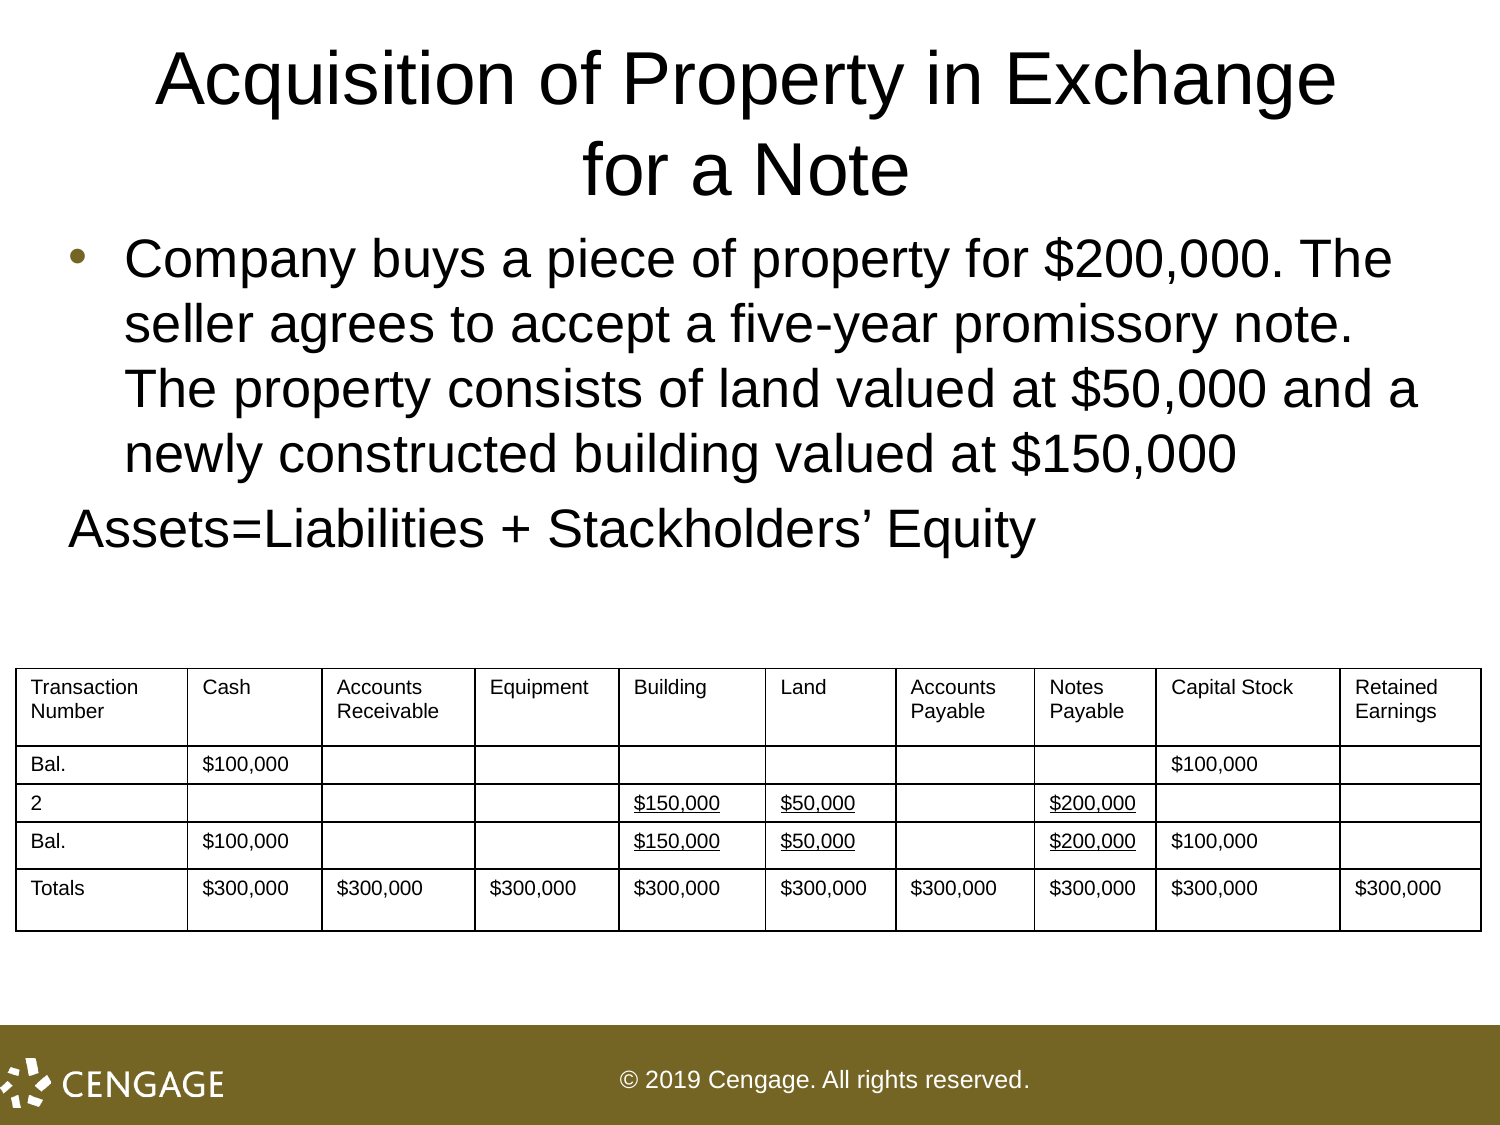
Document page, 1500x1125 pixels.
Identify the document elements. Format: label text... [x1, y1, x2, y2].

table_cell [323, 785, 474, 821]
table_cell [897, 823, 1034, 868]
table_cell [476, 785, 618, 821]
table_cell $150,000 [620, 785, 765, 821]
table_header Cash [188, 669, 321, 745]
table_header Accounts Receivable [323, 669, 474, 745]
table_cell [1341, 785, 1480, 821]
table_cell $200,000 [1035, 823, 1155, 868]
table_cell [766, 747, 895, 783]
table_cell Bal. [17, 823, 187, 868]
table_cell $50,000 [766, 785, 895, 821]
table_header Land [766, 669, 895, 745]
table_cell [476, 747, 618, 783]
table_cell [897, 785, 1034, 821]
picture [0, 1058, 223, 1108]
table_cell [1341, 823, 1480, 868]
table_cell $200,000 [1035, 785, 1155, 821]
table_cell Bal. [17, 747, 187, 783]
table_cell $300,000 [1341, 870, 1480, 930]
title Acquisition of Property in Exchange for a Note [88, 39, 1406, 200]
table_cell $300,000 [620, 870, 765, 930]
table_header Retained Earnings [1341, 669, 1480, 745]
table_cell $300,000 [476, 870, 618, 930]
table_header Notes Payable [1035, 669, 1155, 745]
table_cell $300,000 [897, 870, 1034, 930]
table_header Building [620, 669, 765, 745]
table_cell $300,000 [766, 870, 895, 930]
table_cell [897, 747, 1034, 783]
table_cell $100,000 [188, 747, 321, 783]
table_cell $100,000 [188, 823, 321, 868]
table_header Capital Stock [1157, 669, 1339, 745]
table_cell [1035, 747, 1155, 783]
table_cell [1341, 747, 1480, 783]
table_cell [188, 785, 321, 821]
table_cell [476, 823, 618, 868]
table_cell [620, 747, 765, 783]
table_cell [323, 747, 474, 783]
table_cell Totals [17, 870, 187, 930]
table_cell $100,000 [1157, 747, 1339, 783]
table_header Transaction Number [17, 669, 187, 745]
table_cell $100,000 [1157, 823, 1339, 868]
table_cell $300,000 [1035, 870, 1155, 930]
table_header Accounts Payable [897, 669, 1034, 745]
table_cell 2 [17, 785, 187, 821]
table_cell $50,000 [766, 823, 895, 868]
table_cell [1157, 785, 1339, 821]
list Company buys a piece of property for $200,000. The seller agrees to accept a five-year promissory note. The property consists of land valued at $50,000 and a newly constructed building valued at $150,000 Assets=Liabilities + Stackholders’ Equity [53, 215, 1463, 610]
table_cell $300,000 [1157, 870, 1339, 930]
table_cell $150,000 [620, 823, 765, 868]
table_header Equipment [476, 669, 618, 745]
table_cell [323, 823, 474, 868]
table_cell $300,000 [323, 870, 474, 930]
table_cell $300,000 [188, 870, 321, 930]
